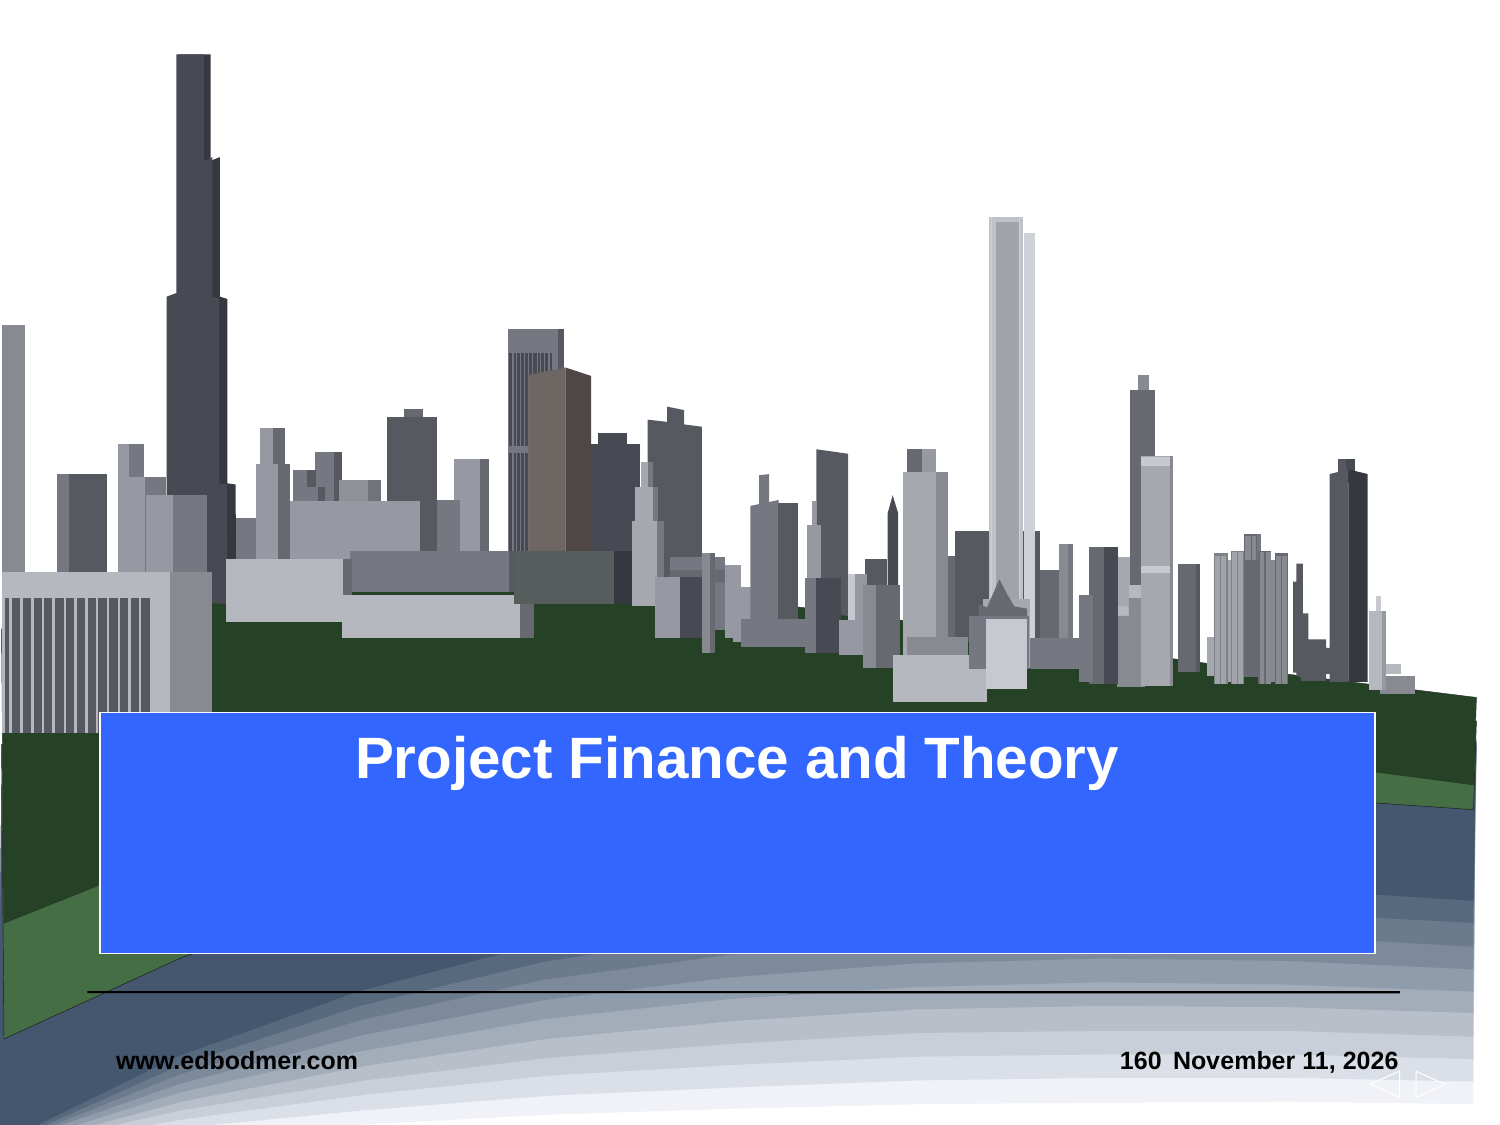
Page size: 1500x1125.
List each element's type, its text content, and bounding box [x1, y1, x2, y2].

title Project Finance and Theory [99, 712, 1376, 954]
